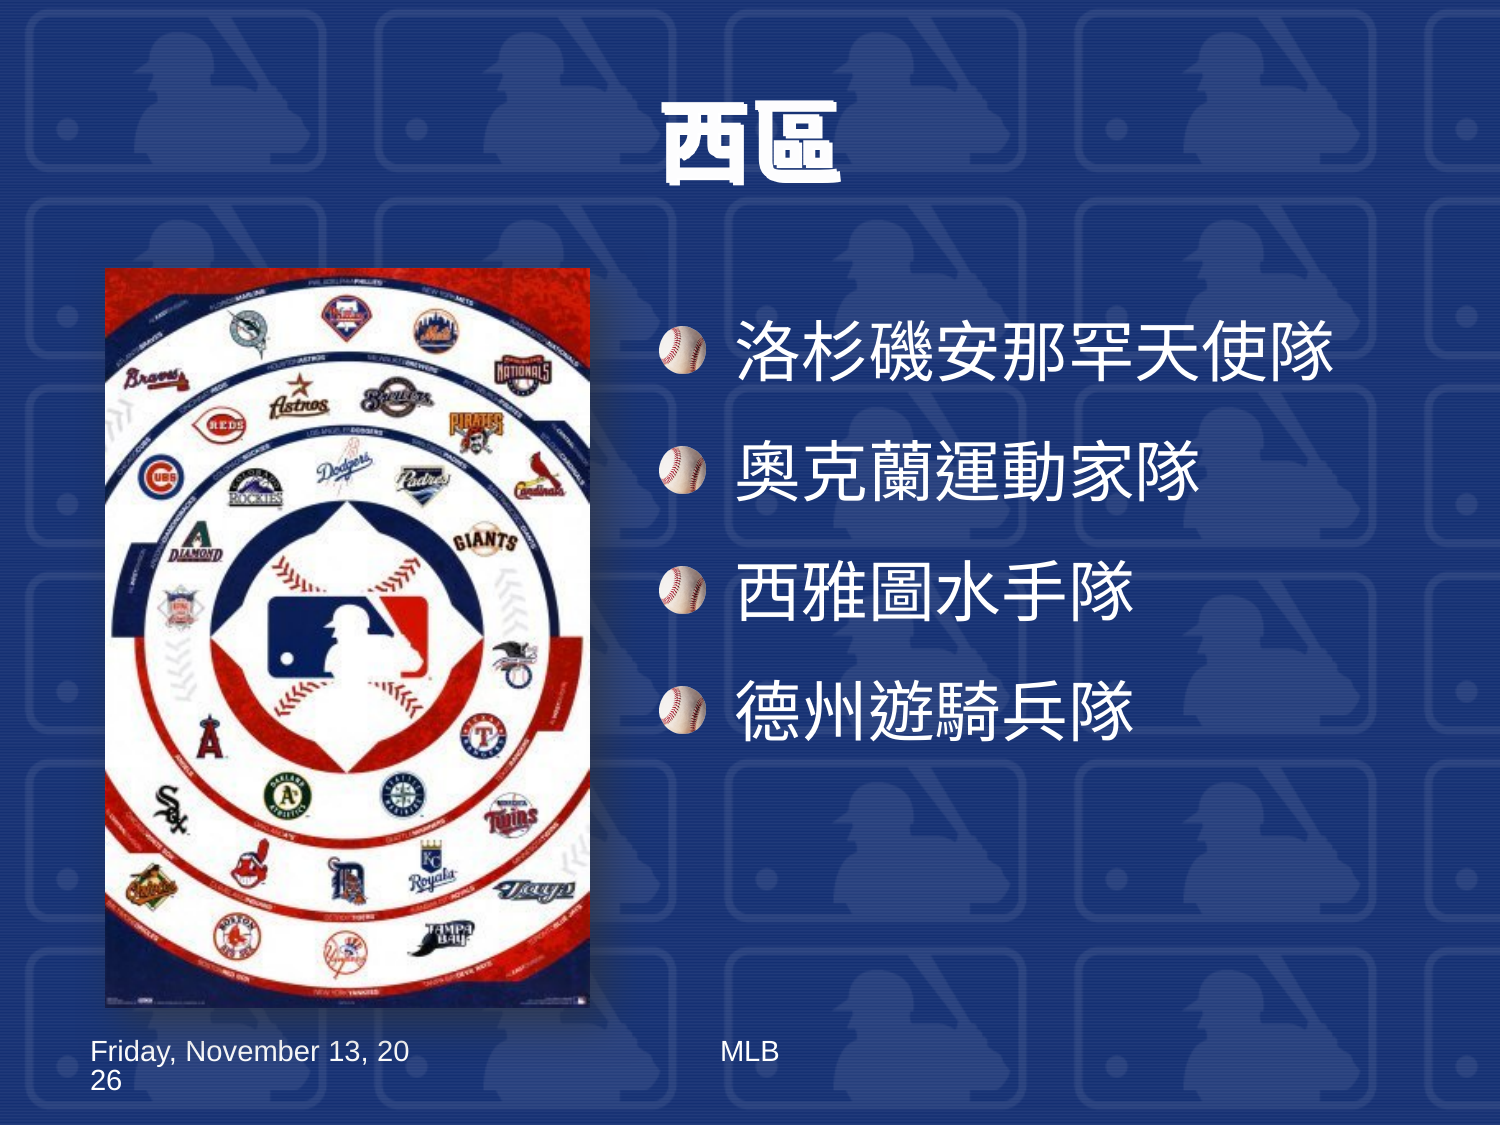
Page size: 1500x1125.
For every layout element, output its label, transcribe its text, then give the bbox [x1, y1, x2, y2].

title 西區 [74, 44, 1426, 233]
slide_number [74, 1024, 426, 1103]
list 洛杉磯安那罕天使隊 奧克蘭運動家隊 西雅圖水手隊 德州遊騎兵隊 [644, 262, 1426, 1006]
footer MLB [512, 1024, 988, 1103]
picture [0, 0, 1500, 1125]
